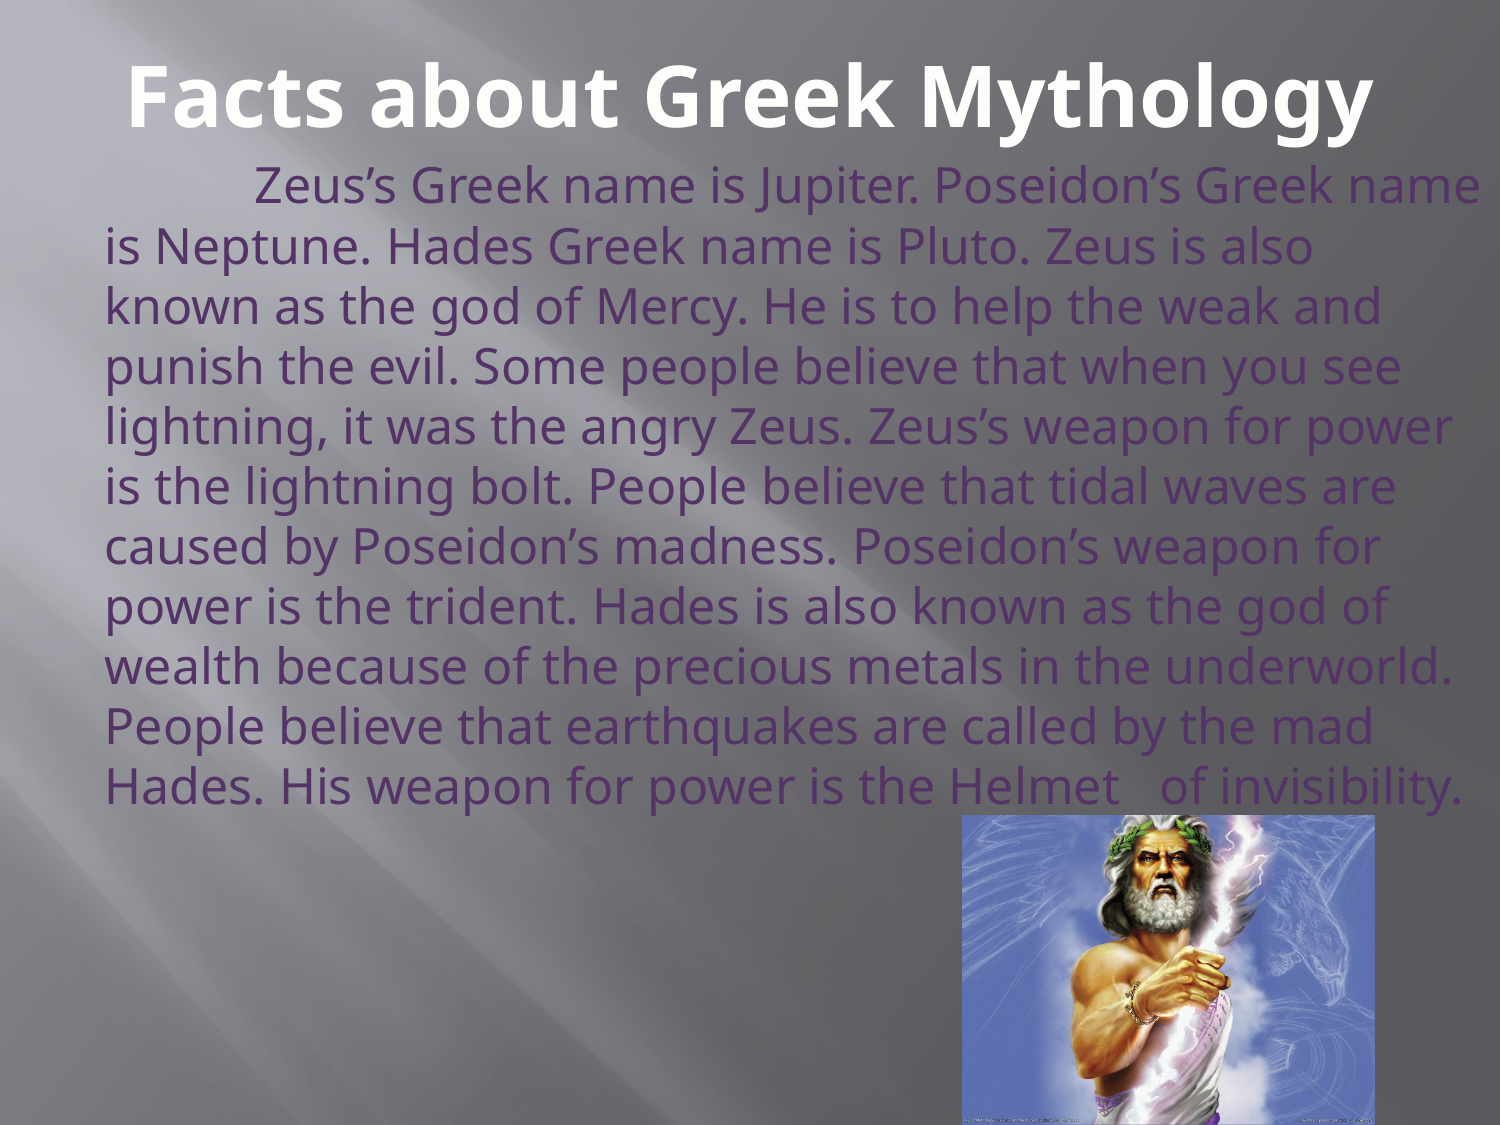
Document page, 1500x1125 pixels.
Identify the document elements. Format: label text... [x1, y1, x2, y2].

picture [962, 815, 1376, 1125]
list Zeus’s Greek name is Jupiter. Poseidon’s Greek name is Neptune. Hades Greek name is Pluto. Zeus is also known as the god of Mercy. He is to help the weak and punish the evil. Some people believe that when you see lightning, it was the angry Zeus. Zeus’s weapon for power is the lightning bolt. People believe that tidal waves are caused by Poseidon’s madness. Poseidon’s weapon for power is the trident. Hades is also known as the god of wealth because of the precious metals in the underworld. People believe that earthquakes are called by the mad Hades. His weapon for power is the Helmet of invisibility. [0, 137, 1500, 1125]
title Facts about Greek Mythology [75, 0, 1425, 137]
